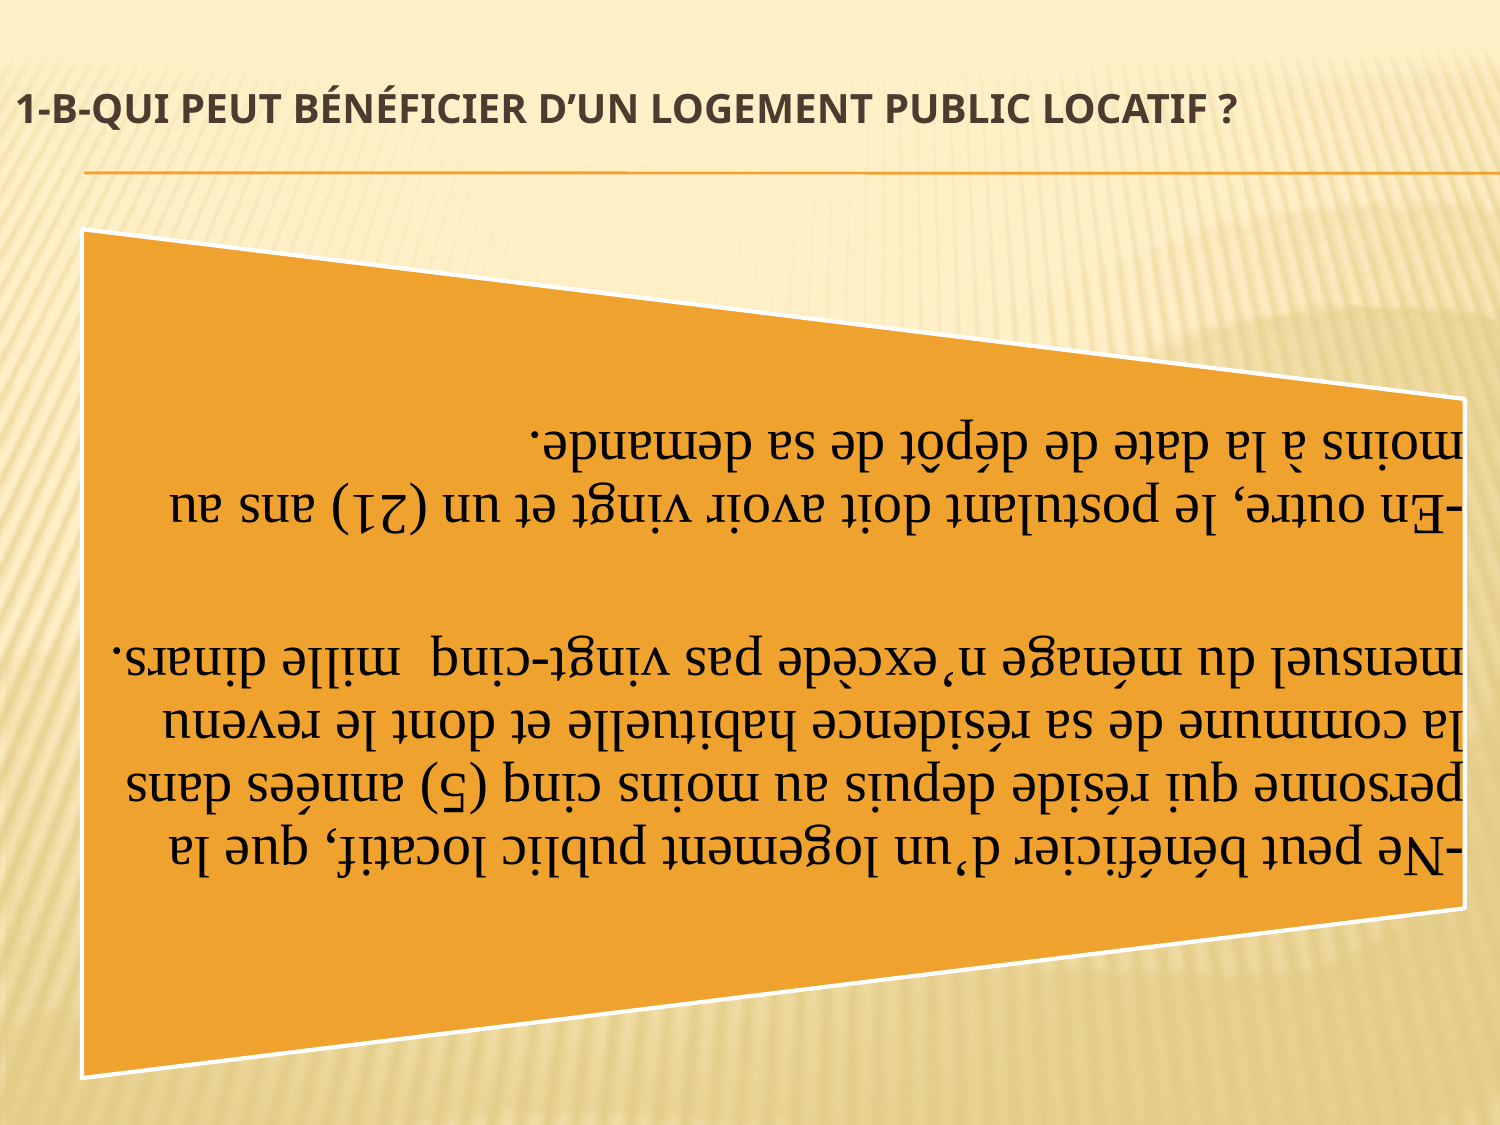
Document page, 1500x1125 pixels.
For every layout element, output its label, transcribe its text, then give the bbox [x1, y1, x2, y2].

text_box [81, 228, 1466, 1079]
title 1-B-Qui peut bénéficier d’un logement public locatif ? [0, 75, 1500, 188]
